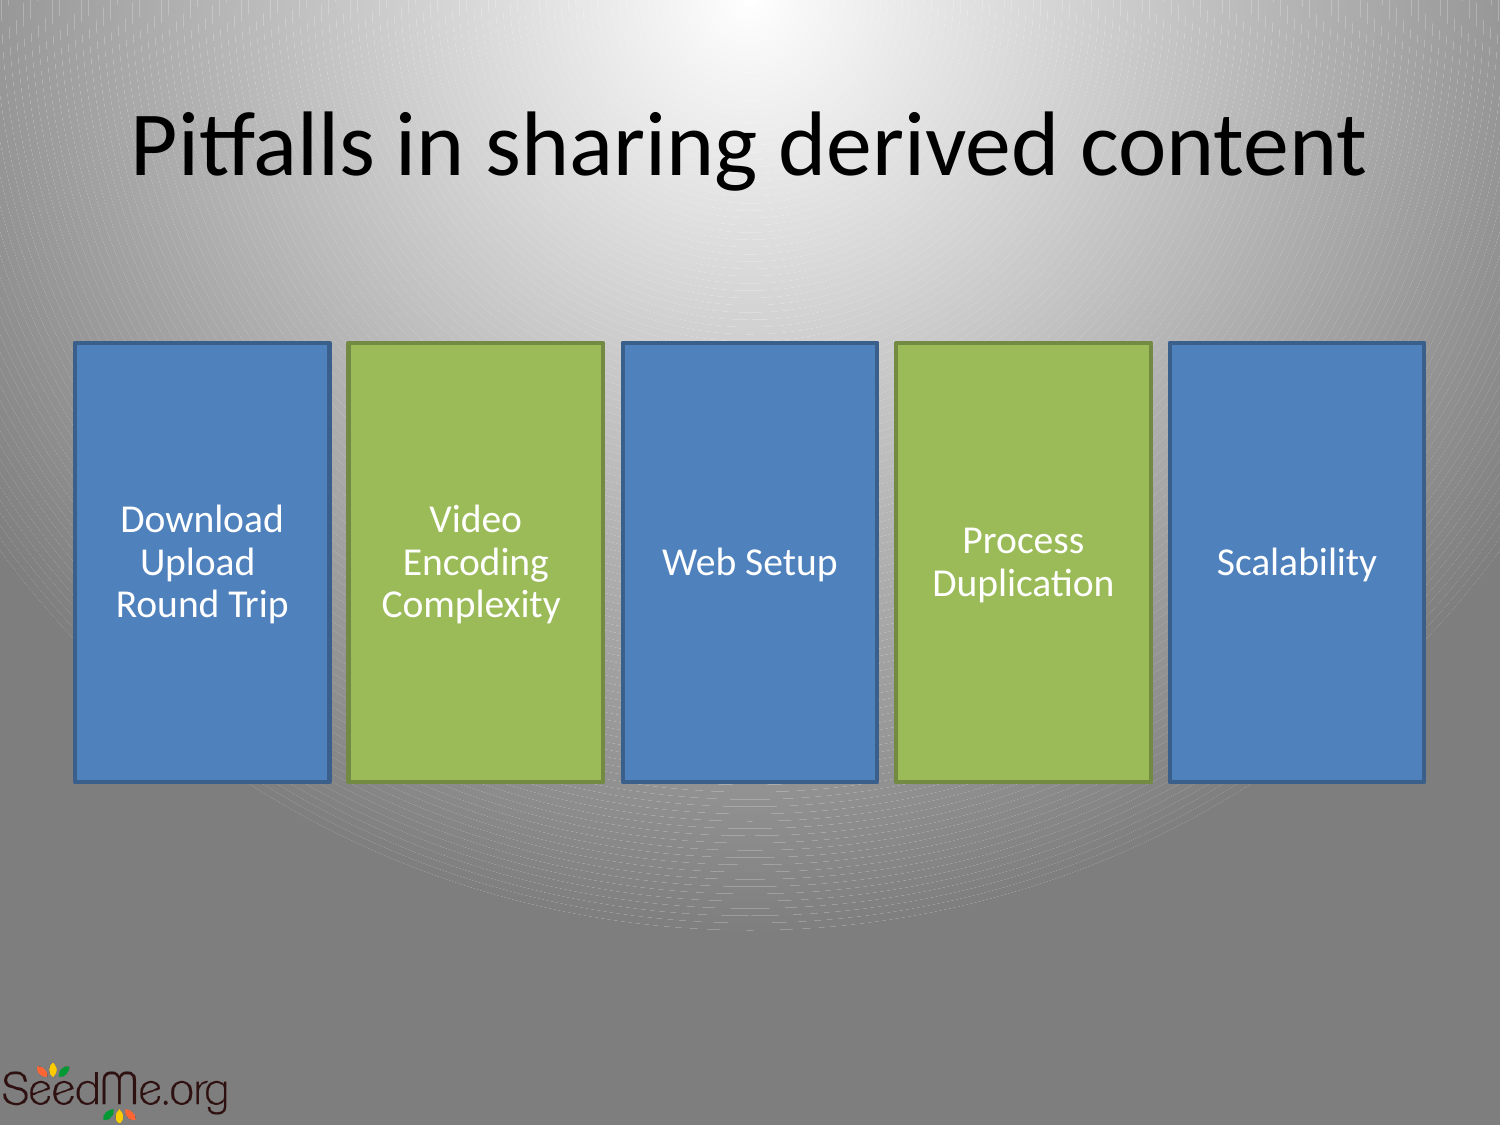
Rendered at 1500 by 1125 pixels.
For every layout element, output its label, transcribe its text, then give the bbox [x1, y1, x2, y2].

text_box Scalability [1168, 341, 1426, 784]
picture [1, 1060, 227, 1124]
text_box Process Duplication [894, 341, 1153, 784]
text_box Web Setup [621, 341, 879, 784]
text_box Video Encoding Complexity [346, 341, 605, 784]
text_box Download Upload Round Trip [73, 341, 332, 784]
title Pitfalls in sharing derived content [75, 45, 1425, 233]
